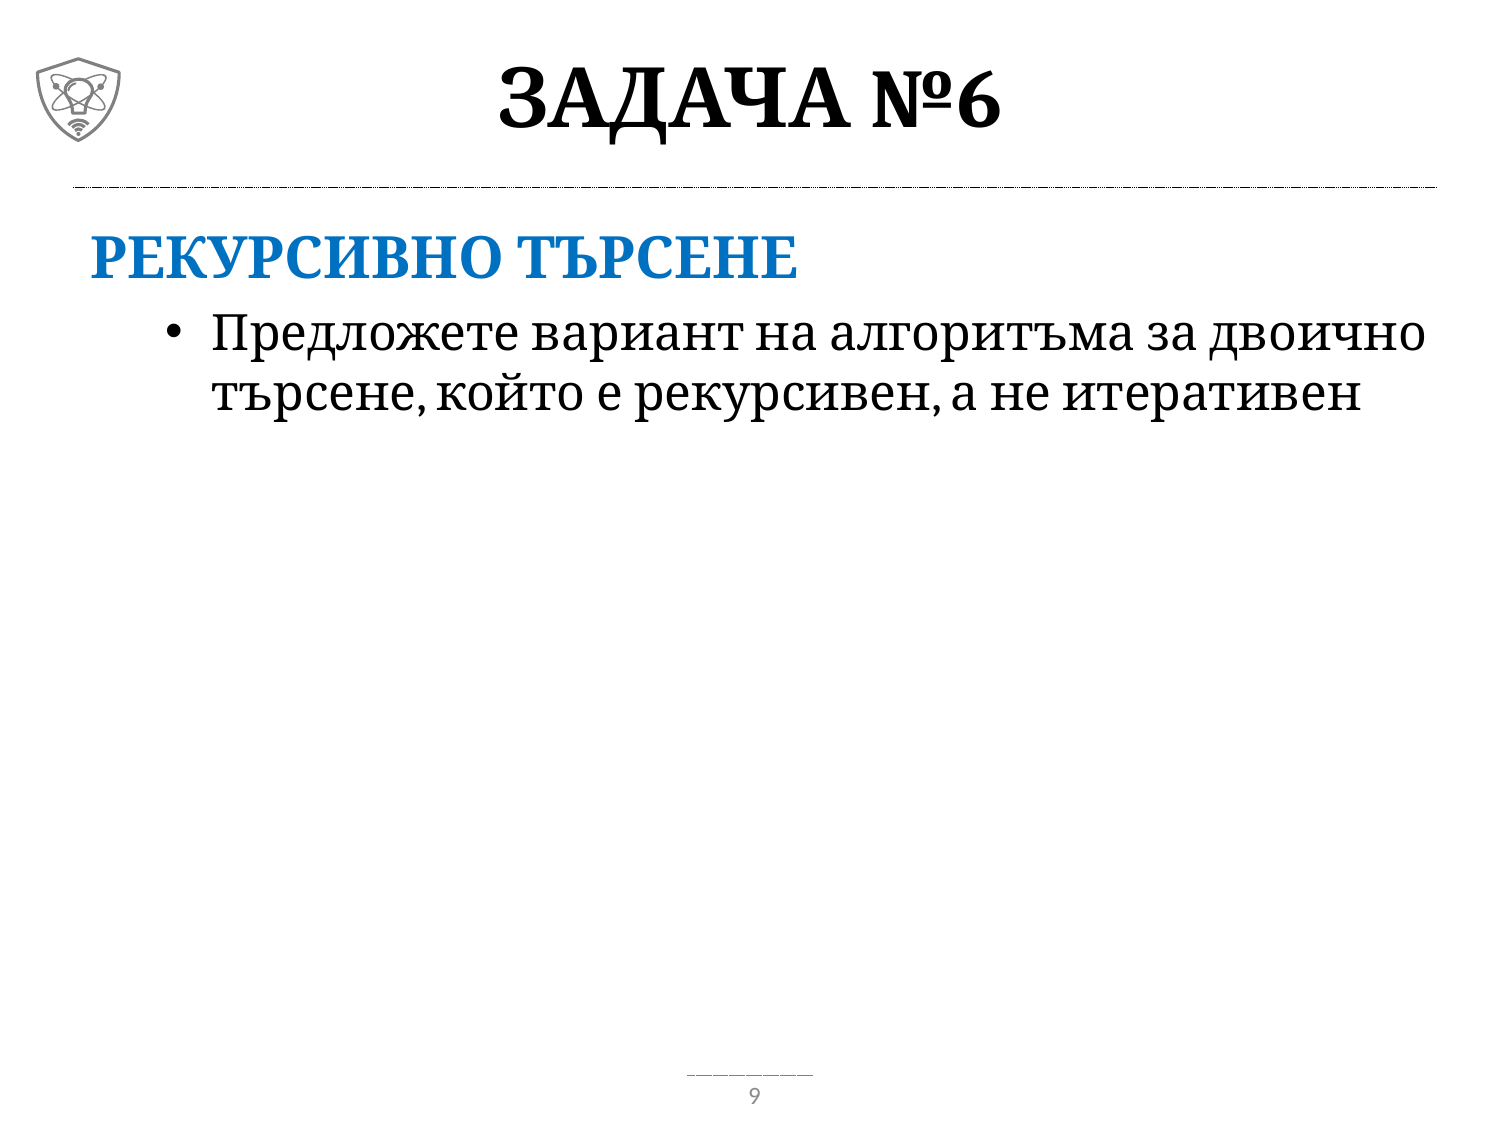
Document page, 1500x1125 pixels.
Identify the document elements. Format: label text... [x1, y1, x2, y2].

list Рекурсивно търсене Предложете вариант на алгоритъма за двоично търсене, който е рекурсивен, а не итеративен [75, 212, 1450, 1063]
slide_number 9 [579, 1065, 930, 1125]
title Задача №6 [0, 0, 1500, 188]
